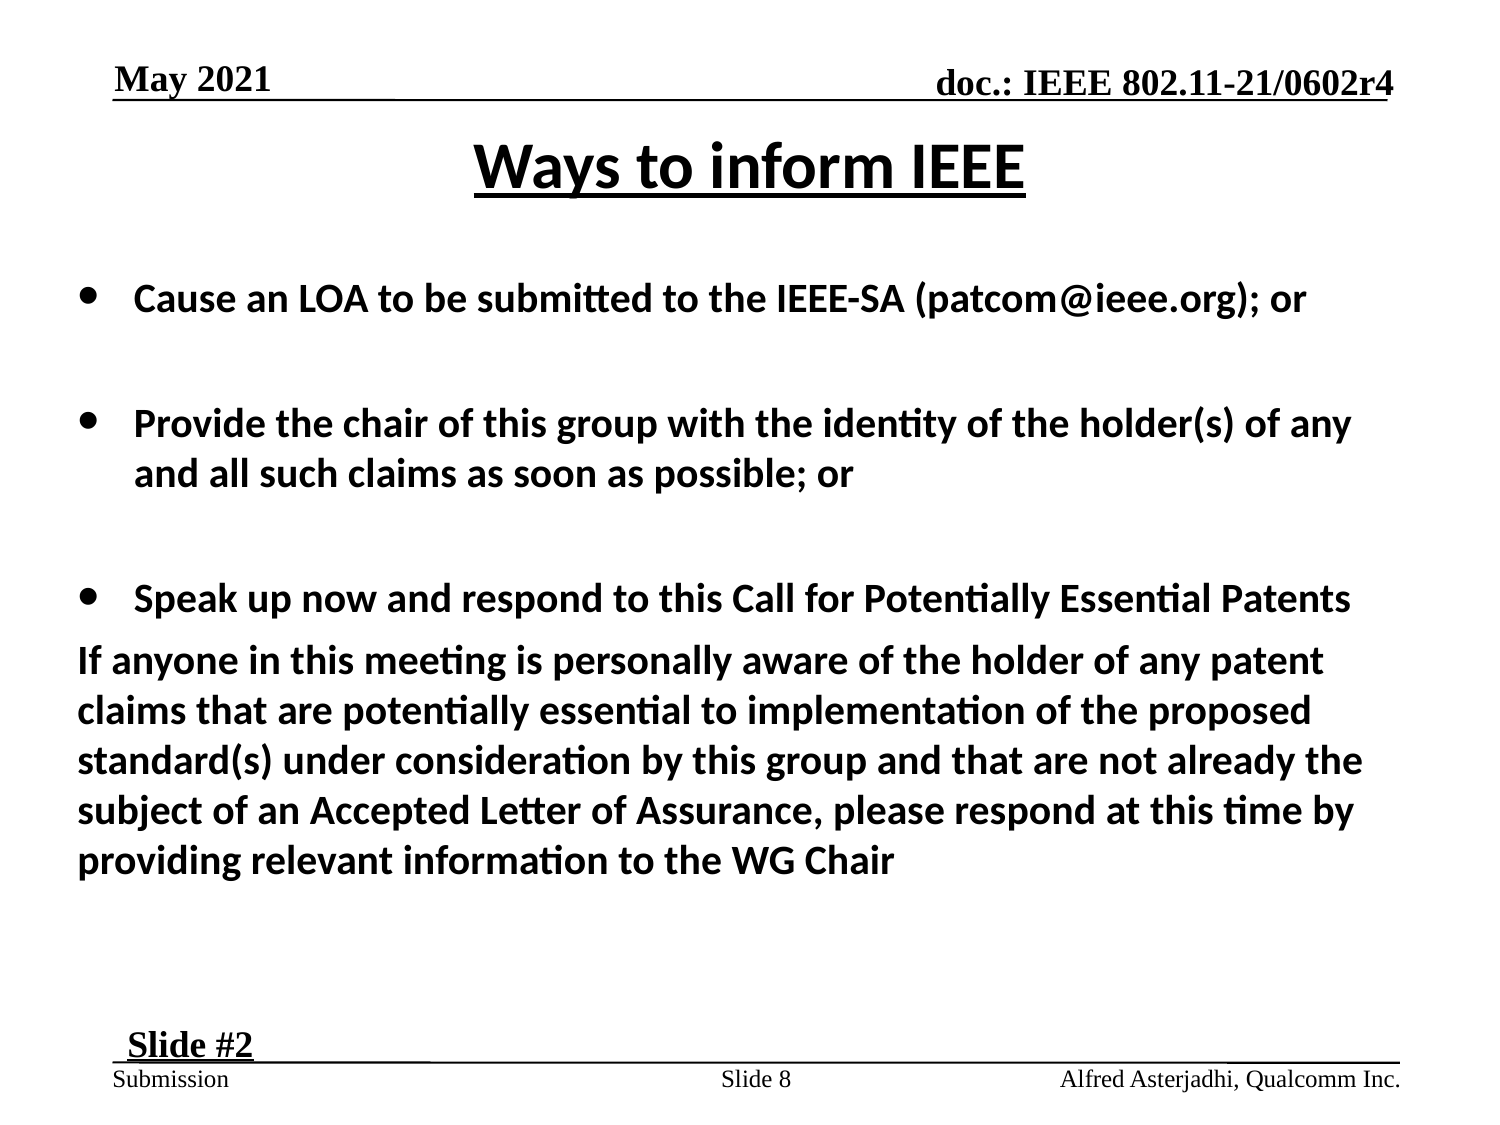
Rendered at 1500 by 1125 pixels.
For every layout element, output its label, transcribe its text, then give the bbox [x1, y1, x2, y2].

title Ways to inform IEEE [112, 74, 1388, 250]
footer Alfred Asterjadhi, Qualcomm Inc. [878, 1061, 1402, 1093]
list Cause an LOA to be submitted to the IEEE-SA (patcom@ieee.org); or Provide the chair of this group with the identity of the holder(s) of any and all such claims as soon as possible; or Speak up now and respond to this Call for Potentially Essential Patents If anyone in this meeting is personally aware of the holder of any patent claims that are potentially essential to implementation of the proposed standard(s) under consideration by this group and that are not already the subject of an Accepted Letter of Assurance, please respond at this time by providing relevant information to the WG Chair [62, 262, 1438, 938]
text_box Slide #2 [112, 1012, 269, 1073]
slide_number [114, 54, 493, 100]
slide_number Slide 8 [712, 1061, 800, 1123]
